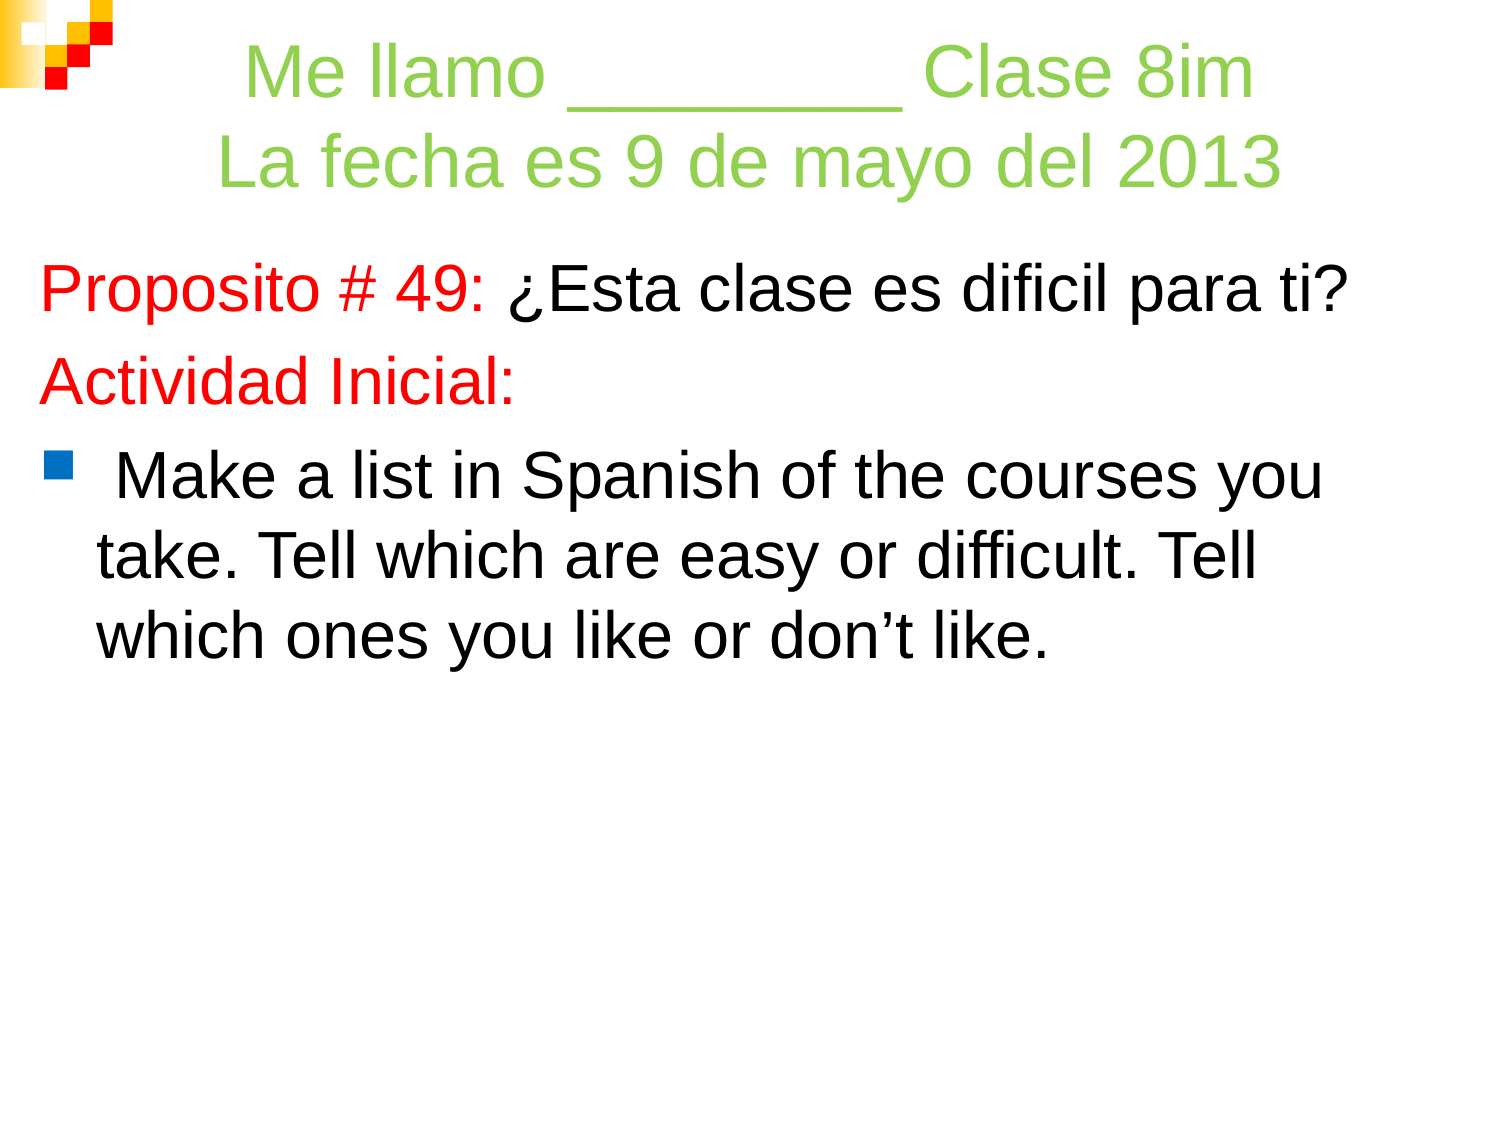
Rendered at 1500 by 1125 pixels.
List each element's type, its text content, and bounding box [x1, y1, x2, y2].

title Me llamo ________ Clase 8im La fecha es 9 de mayo del 2013 [0, 0, 1500, 225]
list Proposito # 49: ¿Esta clase es dificil para ti? Actividad Inicial: Make a list in Spanish of the courses you take. Tell which are easy or difficult. Tell which ones you like or don’t like. [24, 237, 1463, 1063]
